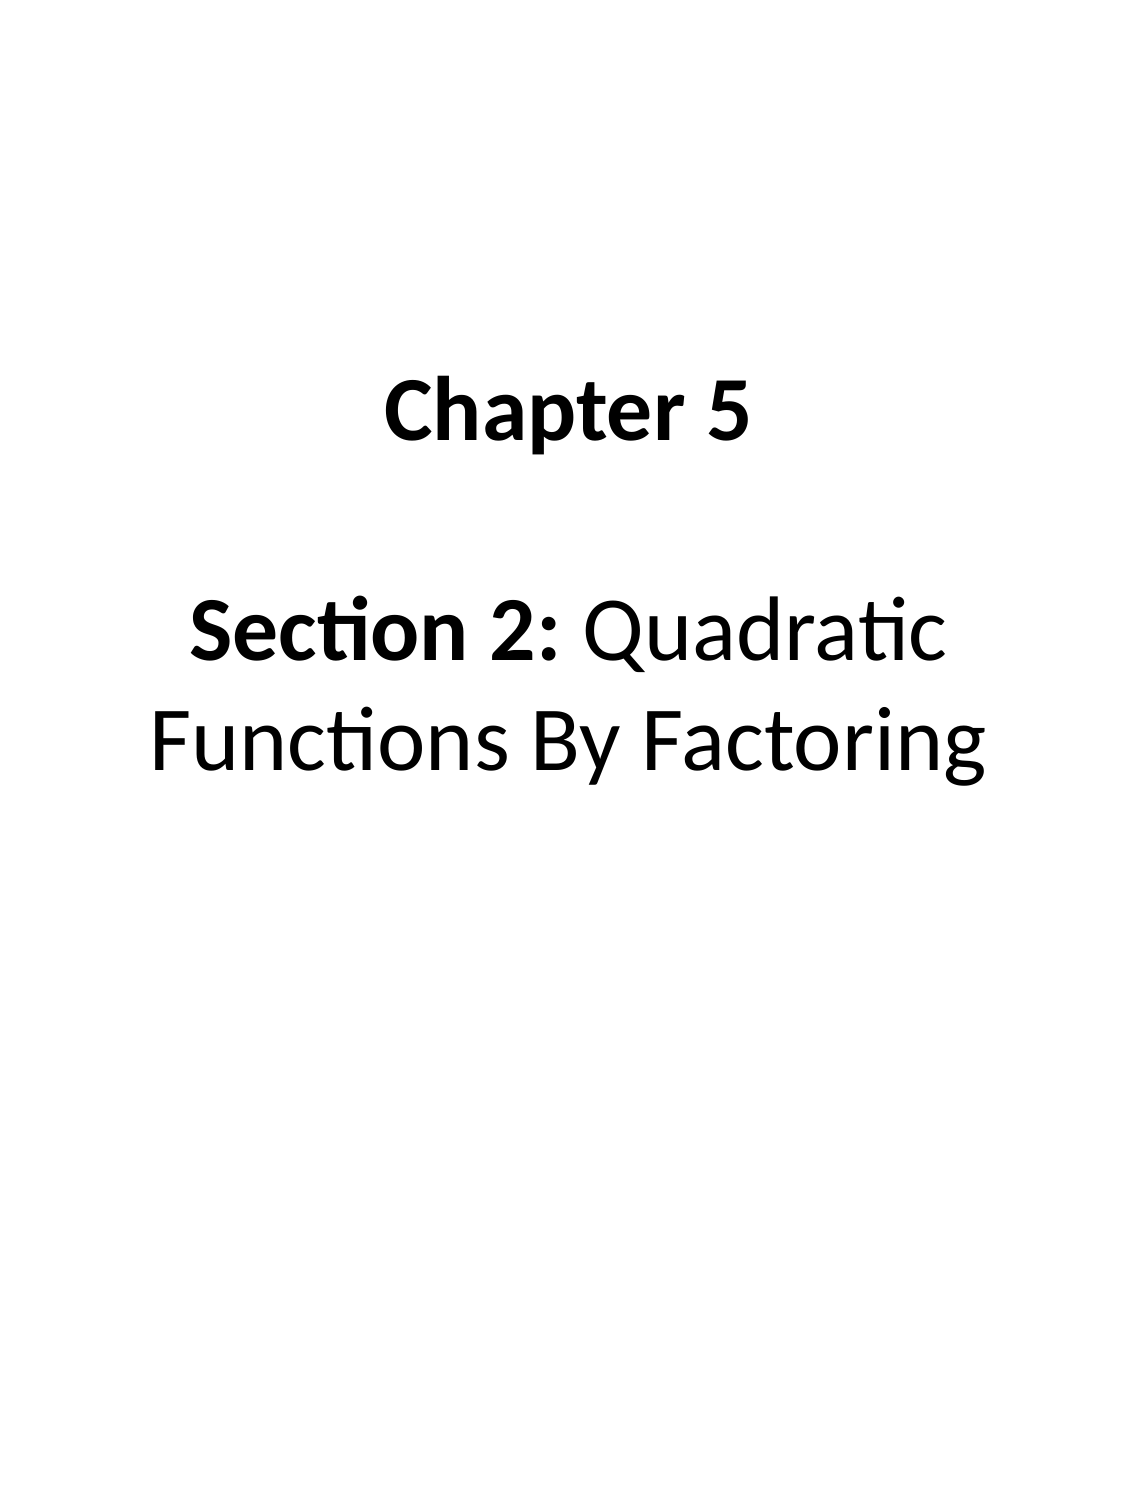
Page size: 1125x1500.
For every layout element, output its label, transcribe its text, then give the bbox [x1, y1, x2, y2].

title Chapter 5 Section 2: Quadratic Functions By Factoring [62, 312, 1075, 825]
